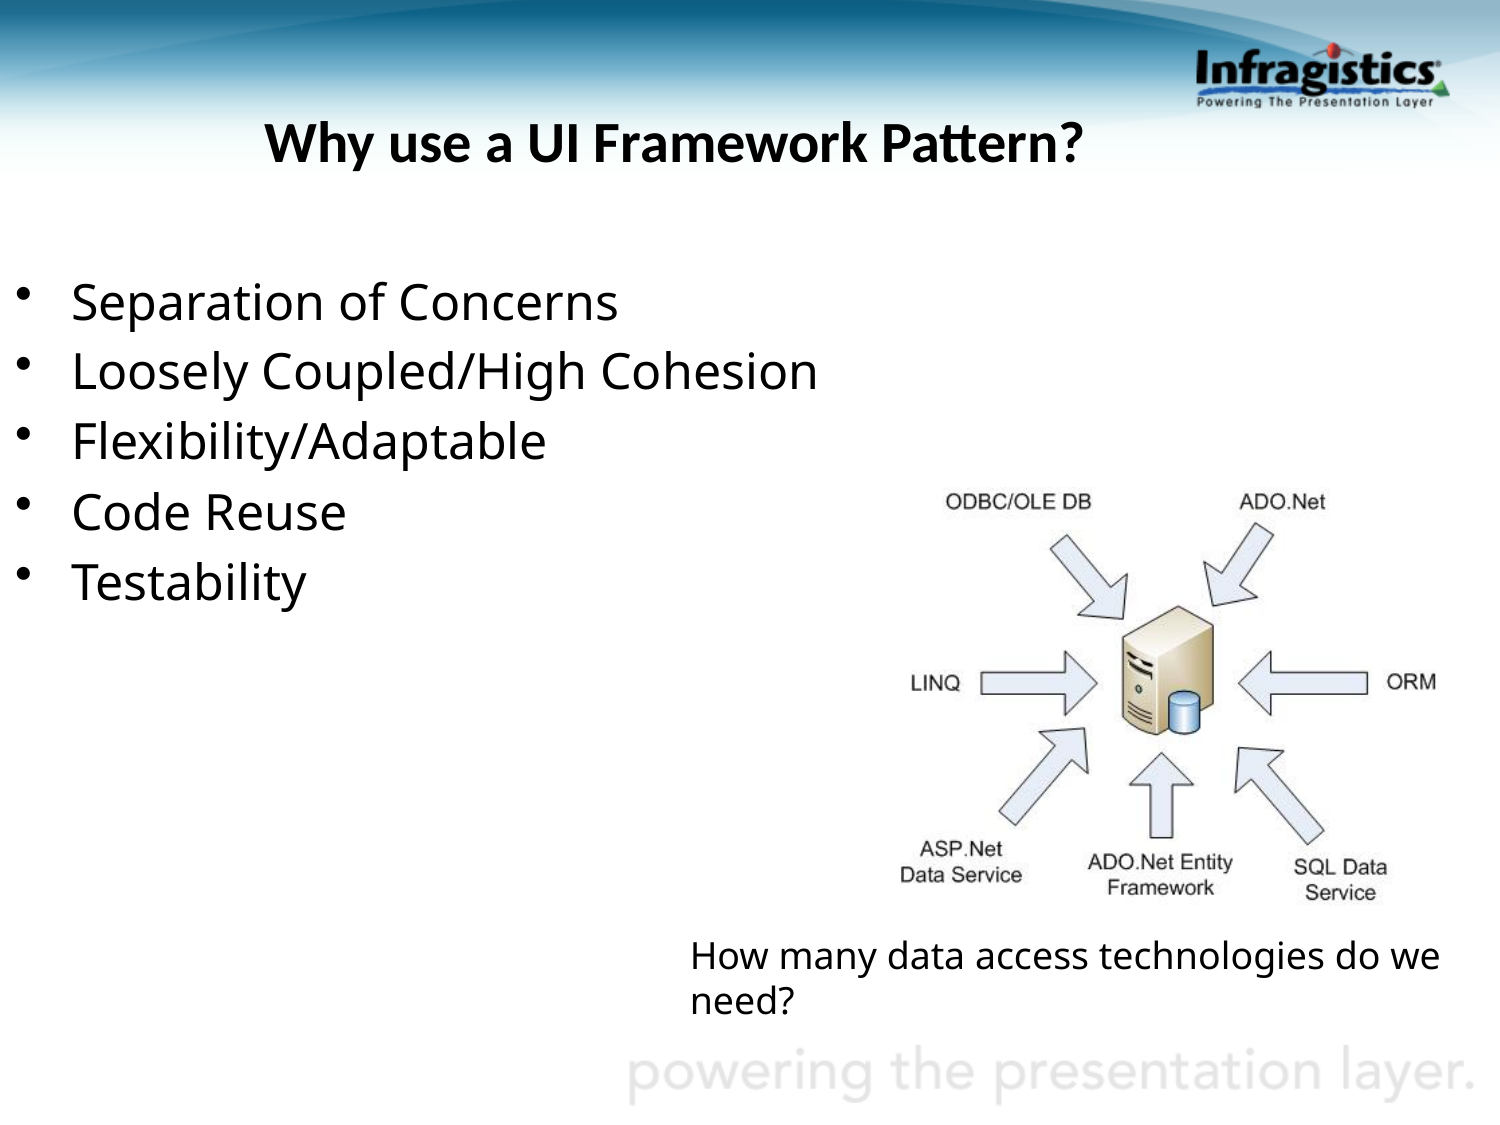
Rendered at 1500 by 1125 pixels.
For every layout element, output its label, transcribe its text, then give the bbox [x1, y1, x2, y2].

list Separation of Concerns Loosely Coupled/High Cohesion Flexibility/Adaptable Code Reuse Testability [0, 262, 1351, 1006]
picture [0, 0, 1500, 1125]
text_box How many data access technologies do we need? [675, 924, 1475, 1030]
title Why use a UI Framework Pattern? [0, 44, 1351, 233]
